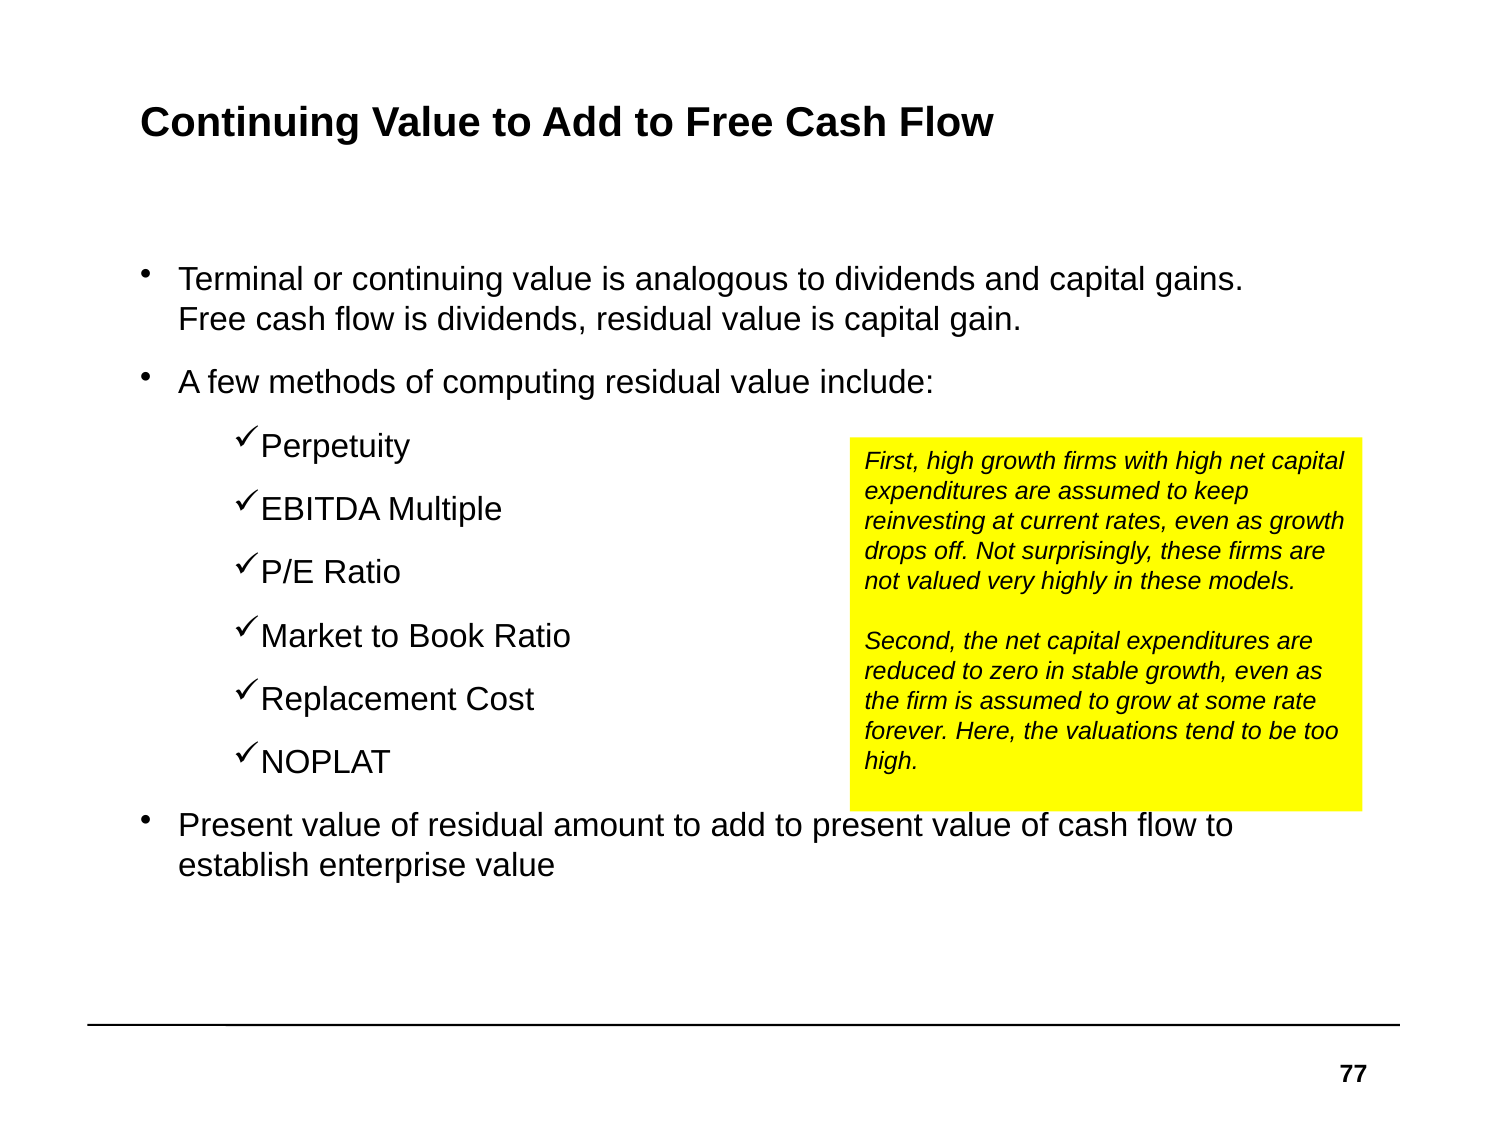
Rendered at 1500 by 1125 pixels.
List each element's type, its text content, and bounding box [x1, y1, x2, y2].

title Continuing Value to Add to Free Cash Flow [125, 87, 1375, 225]
text_box First, high growth firms with high net capital expenditures are assumed to keep reinvesting at current rates, even as growth drops off. Not surprisingly, these firms are not valued very highly in these models. Second, the net capital expenditures are reduced to zero in stable growth, even as the firm is assumed to grow at some rate forever. Here, the valuations tend to be too high. [849, 437, 1363, 812]
list Terminal or continuing value is analogous to dividends and capital gains. Free cash flow is dividends, residual value is capital gain. A few methods of computing residual value include: Perpetuity EBITDA Multiple P/E Ratio Market to Book Ratio Replacement Cost NOPLAT Present value of residual amount to add to present value of cash flow to establish enterprise value [125, 249, 1338, 1000]
